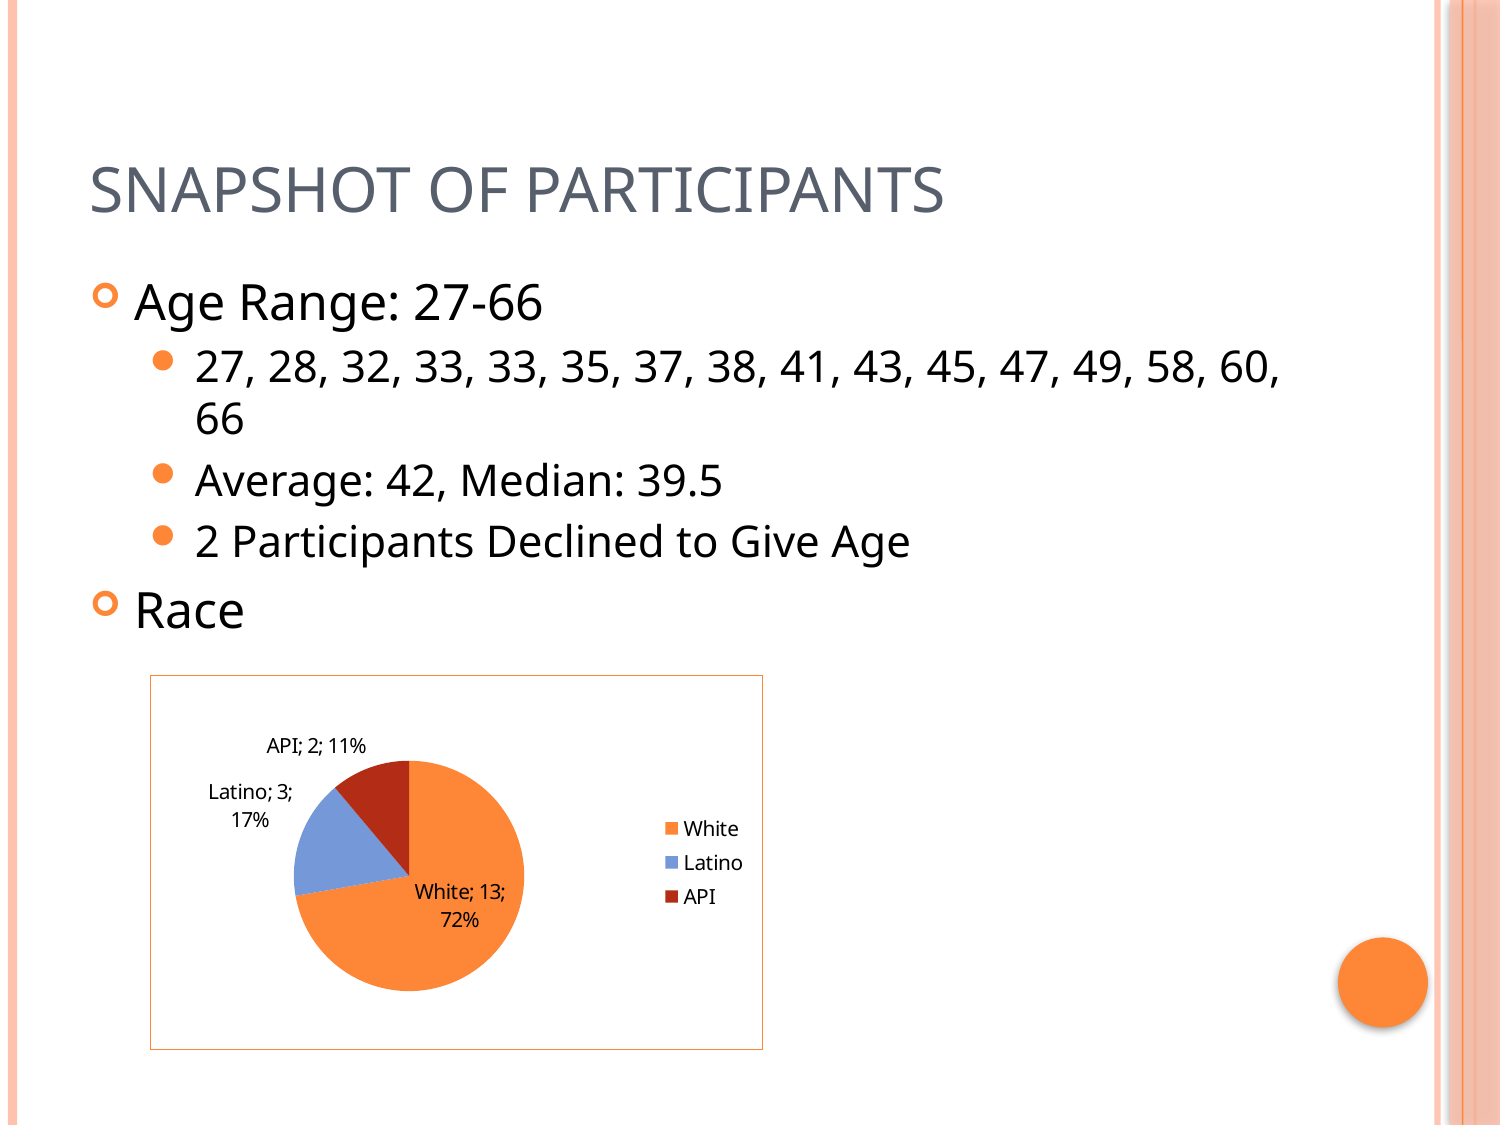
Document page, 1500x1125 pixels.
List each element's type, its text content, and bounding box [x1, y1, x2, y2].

chart [149, 674, 763, 1051]
list Age Range: 27-66 27, 28, 32, 33, 33, 35, 37, 38, 41, 43, 45, 47, 49, 58, 60, 66 Average: 42, Median: 39.5 2 Participants Declined to Give Age Race [75, 262, 1300, 1062]
title Snapshot of Participants [75, 45, 1300, 233]
